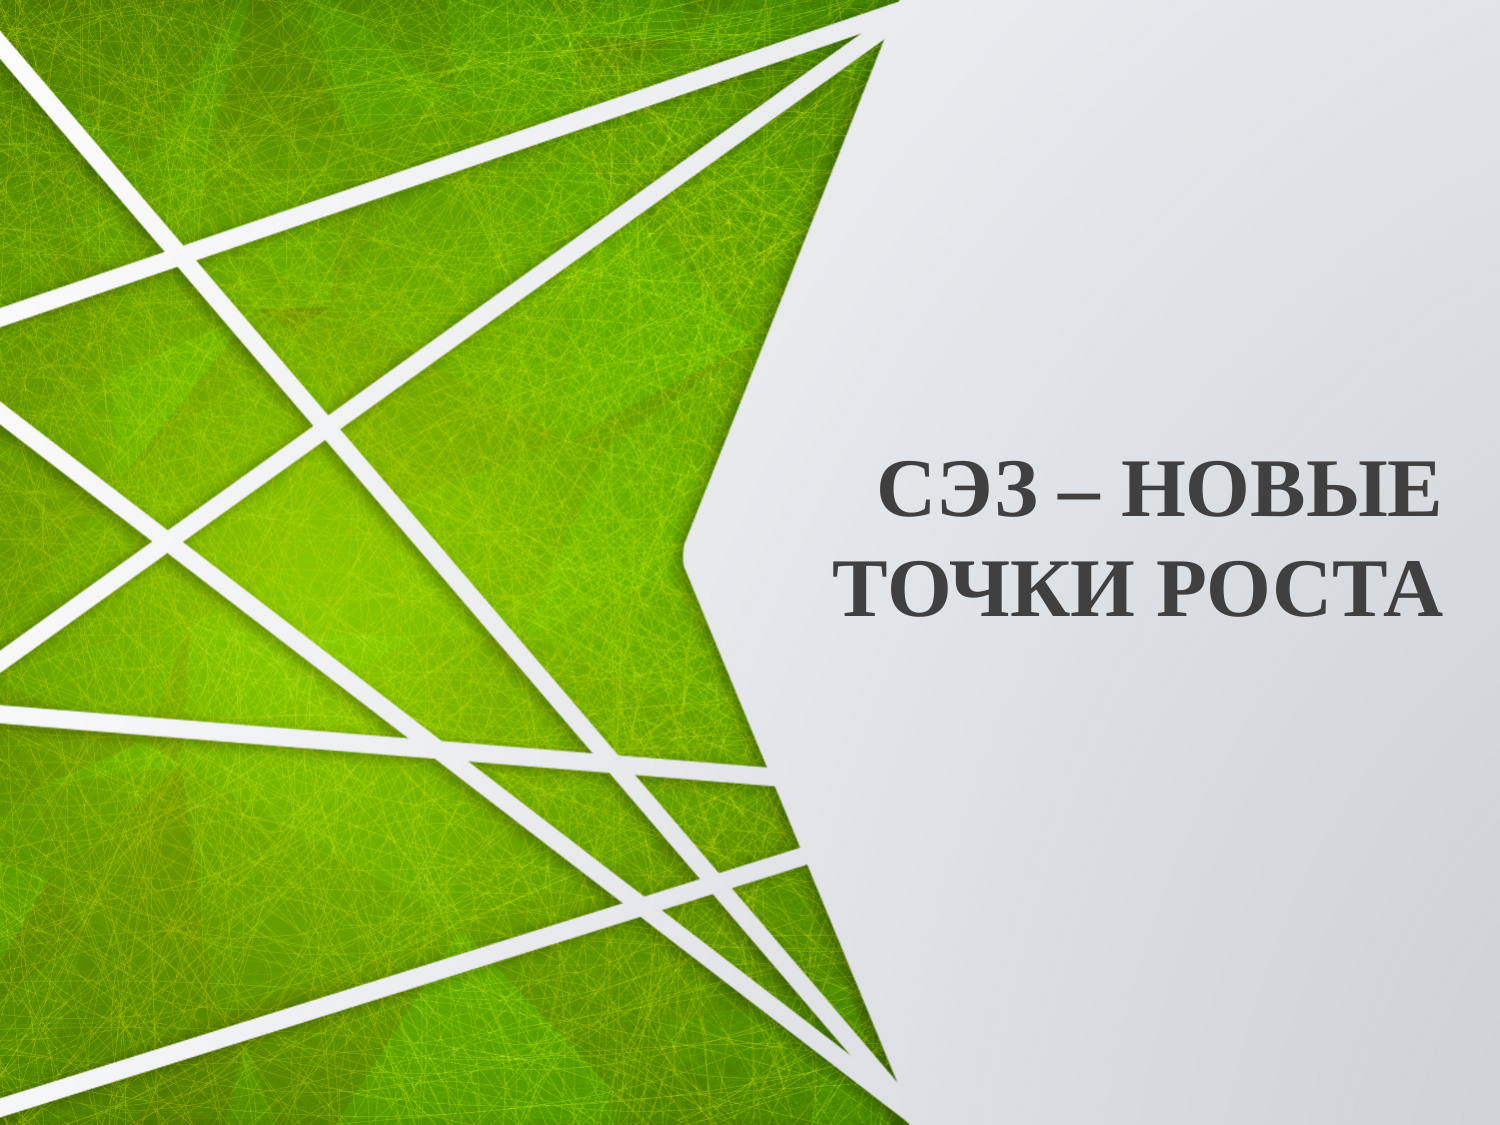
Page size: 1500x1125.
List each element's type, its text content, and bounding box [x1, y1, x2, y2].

picture [0, 0, 1500, 1125]
text_box СЭЗ – НОВЫЕ ТОЧКИ РОСТА [673, 425, 1459, 641]
